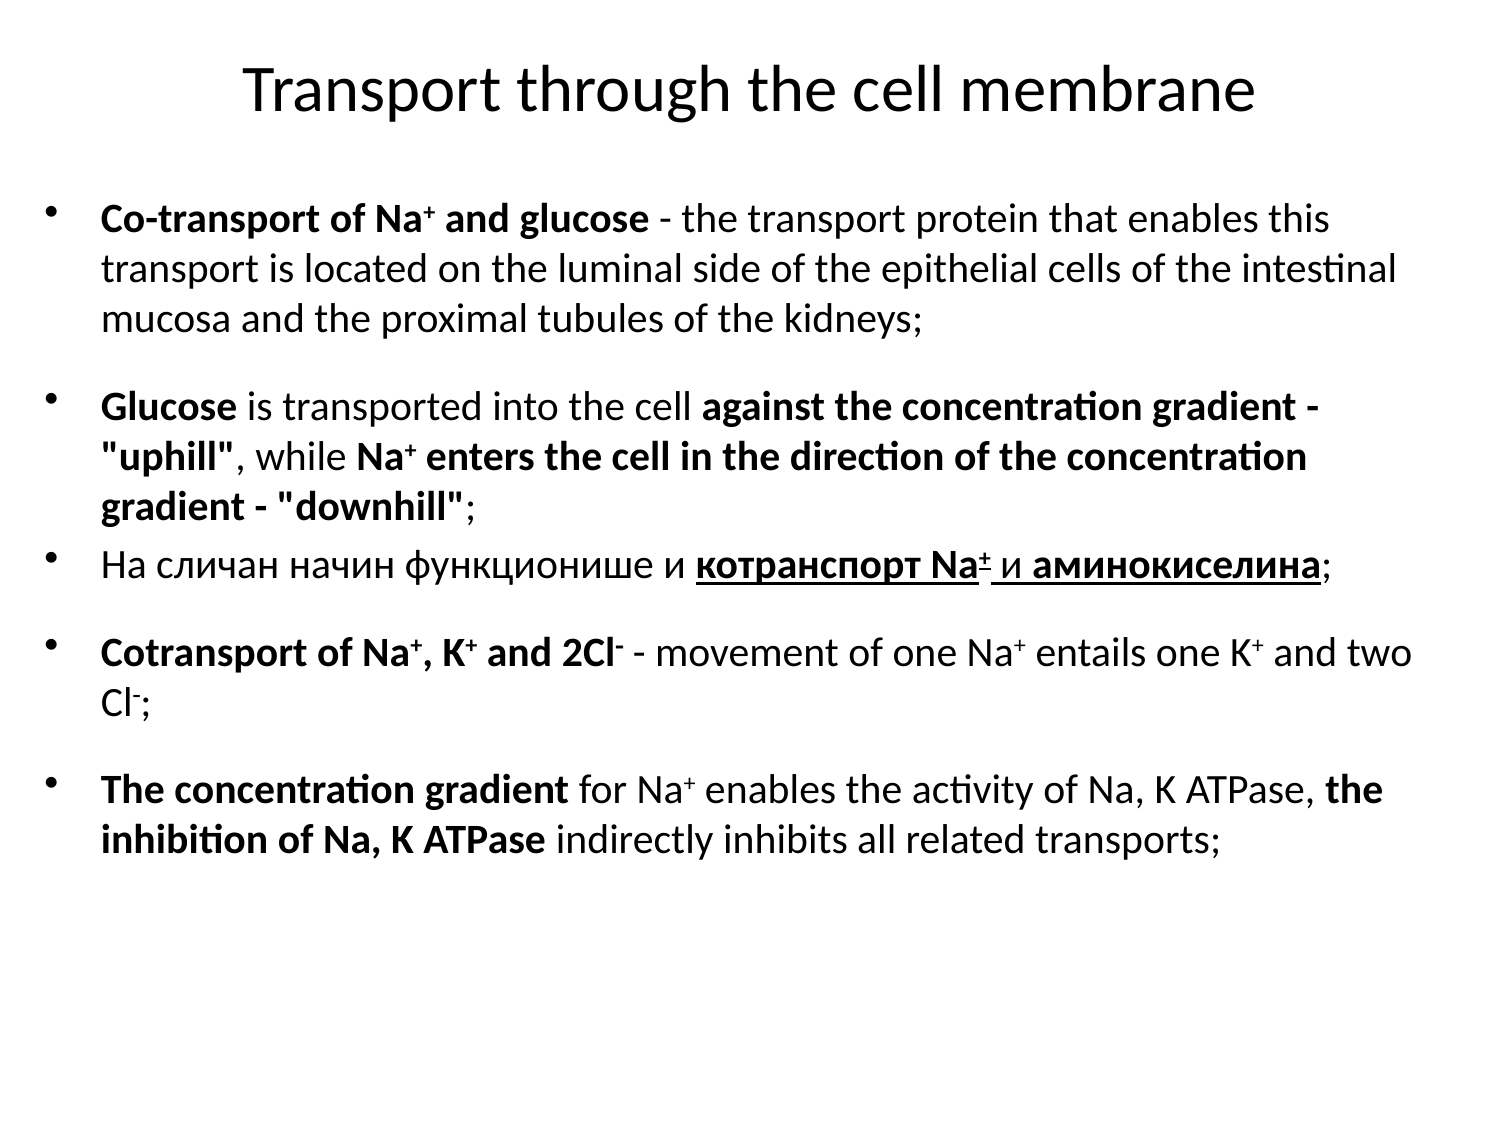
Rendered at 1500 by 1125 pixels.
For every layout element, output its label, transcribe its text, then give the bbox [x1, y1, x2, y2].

text_box Transport through the cell membrane [74, 45, 1425, 126]
list Co-transport of Na+ and glucose - the transport protein that enables this transport is located on the luminal side of the epithelial cells of the intestinal mucosa and the proximal tubules of the kidneys; Glucose is transported into the cell against the concentration gradient - "uphill", while Na+ enters the cell in the direction of the concentration gradient - "downhill"; На сличан начин функционише и котранспорт Na+ и аминокиселина; Cotransport of Na+, K+ and 2Cl - movement of one Na+ entails one K+ and two Cl; The concentration gradient for Na+ enables the activity of Na, K ATPase, the inhibition of Na, K ATPase indirectly inhibits all related transports; [29, 125, 1471, 1107]
